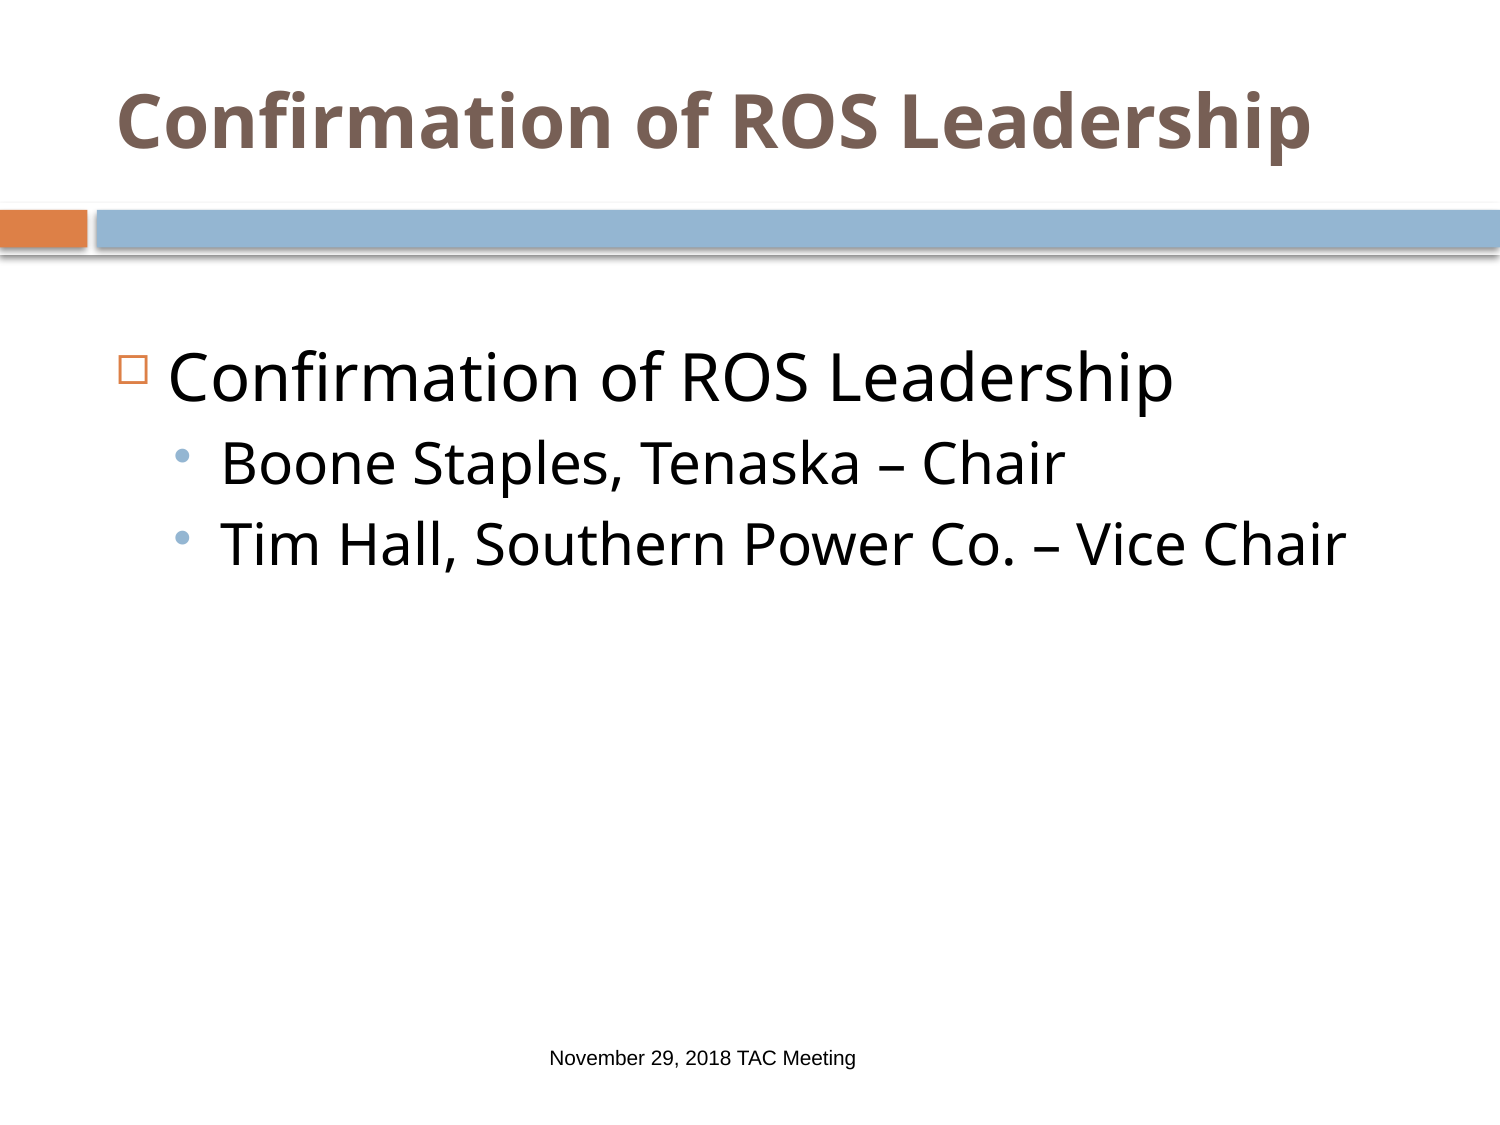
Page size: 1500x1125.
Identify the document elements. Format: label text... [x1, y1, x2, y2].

list Confirmation of ROS Leadership Boone Staples, Tenaska – Chair Tim Hall, Southern Power Co. – Vice Chair [100, 262, 1439, 1001]
title Confirmation of ROS Leadership [100, 37, 1439, 201]
footer November 29, 2018 TAC Meeting [258, 1027, 1148, 1088]
